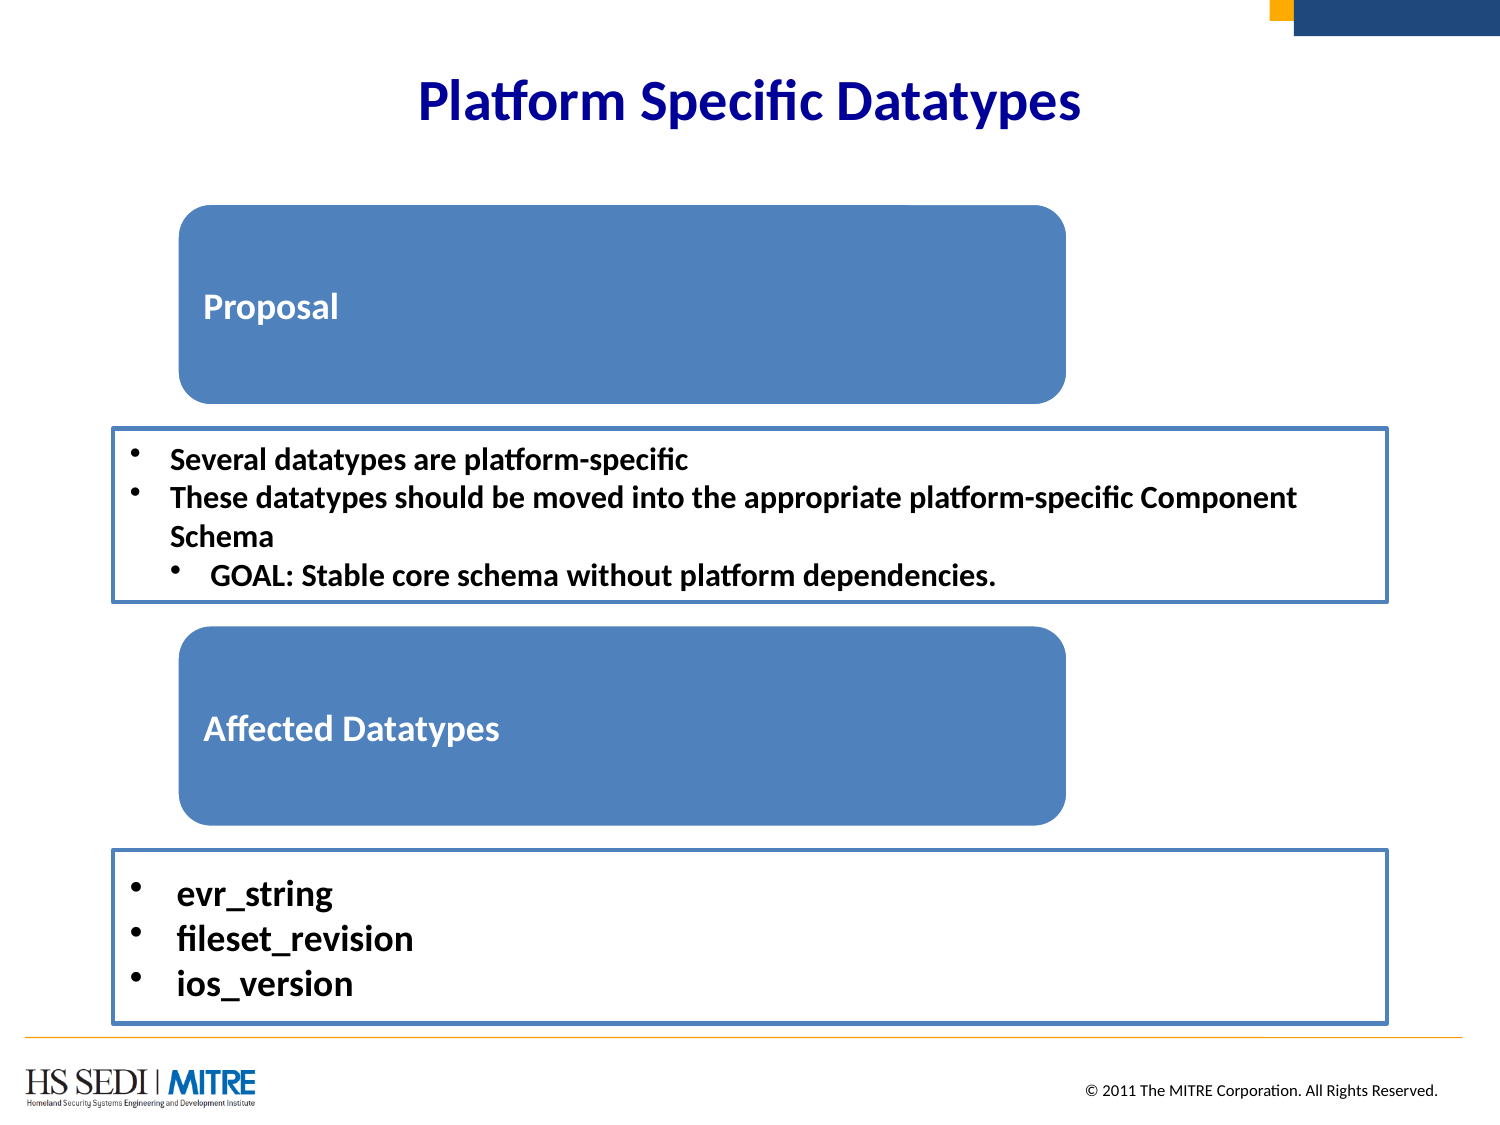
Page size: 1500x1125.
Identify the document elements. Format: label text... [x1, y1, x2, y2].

title Platform Specific Datatypes [43, 62, 1457, 151]
picture [20, 1058, 271, 1122]
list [112, 180, 1387, 1024]
